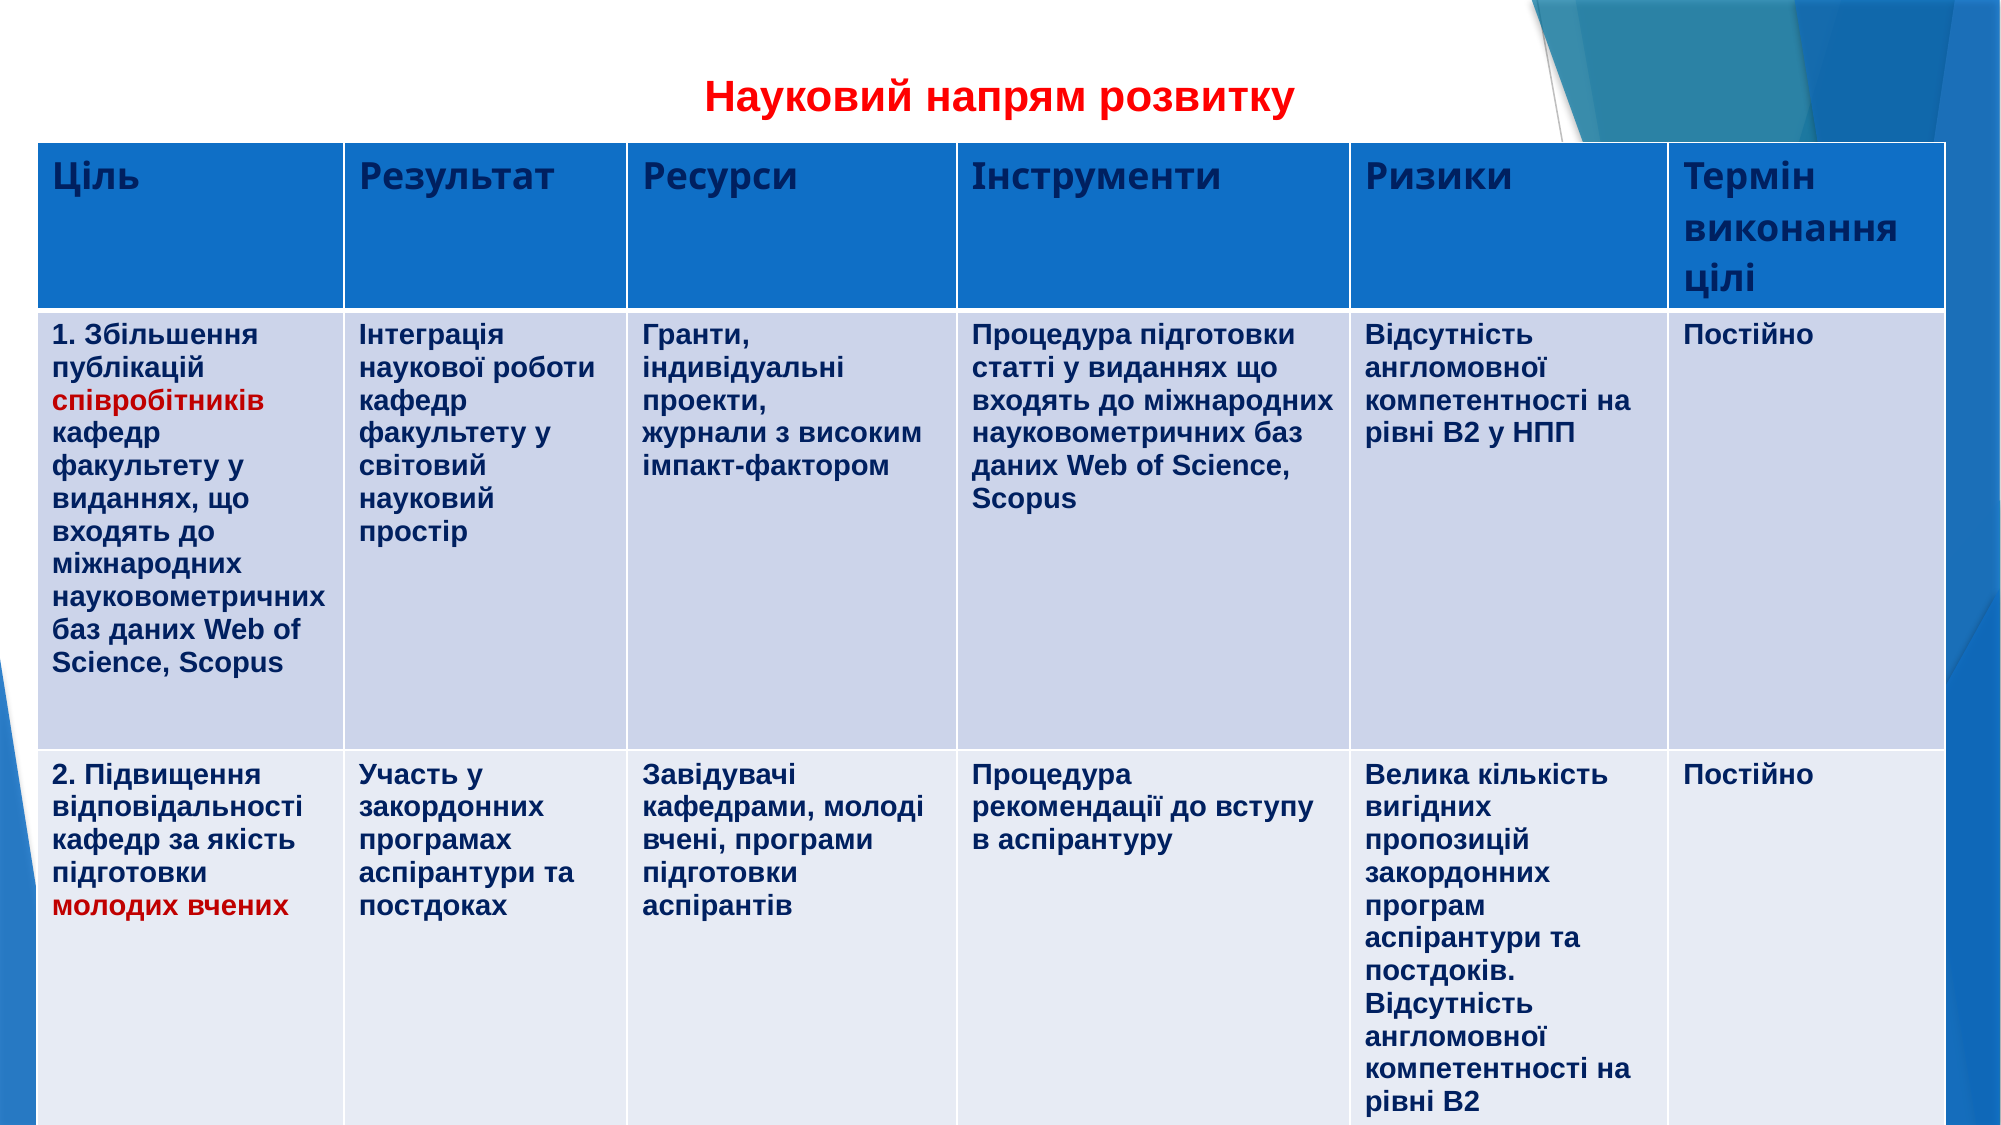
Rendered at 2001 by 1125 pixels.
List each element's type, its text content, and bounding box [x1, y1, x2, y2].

table_header Інструменти [958, 143, 1349, 308]
table_cell Постійно [1669, 313, 1944, 749]
table_cell Гранти, індивідуальні проекти, журнали з високим імпакт-фактором [628, 313, 956, 749]
table_cell 2. Підвищення відповідальності кафедр за якість підготовки молодих вчених [38, 751, 343, 1125]
table_header Ресурси [628, 143, 956, 308]
table_cell 1. Збільшення публікацій співробітників кафедр факультету у виданнях, що входять до міжнародних науковометричних баз даних Web of Science, Scopus [38, 313, 343, 749]
table_cell Завідувачі кафедрами, молоді вчені, програми підготовки аспірантів [628, 751, 956, 1125]
table_header Результат [345, 143, 626, 308]
table_header Ціль [38, 143, 343, 308]
title Науковий напрям розвитку [137, 59, 1863, 128]
table_cell Інтеграція наукової роботи кафедр факультету у світовий науковий простір [345, 313, 626, 749]
table_cell Постійно [1669, 751, 1944, 1125]
table_cell Велика кількість вигідних пропозицій закордонних програм аспірантури та постдоків. Відсутність англомовної компетентності на рівні В2 [1351, 751, 1667, 1125]
table_header Ризики [1351, 143, 1667, 308]
table_cell Процедура підготовки статті у виданнях що входять до міжнародних науковометричних баз даних Web of Science, Scopus [958, 313, 1349, 749]
table_cell Відсутність англомовної компетентності на рівні В2 у НПП [1351, 313, 1667, 749]
table_cell Участь у закордонних програмах аспірантури та постдоках [345, 751, 626, 1125]
table_header Термін виконання цілі [1669, 143, 1944, 308]
table_cell Процедура рекомендації до вступу в аспірантуру [958, 751, 1349, 1125]
